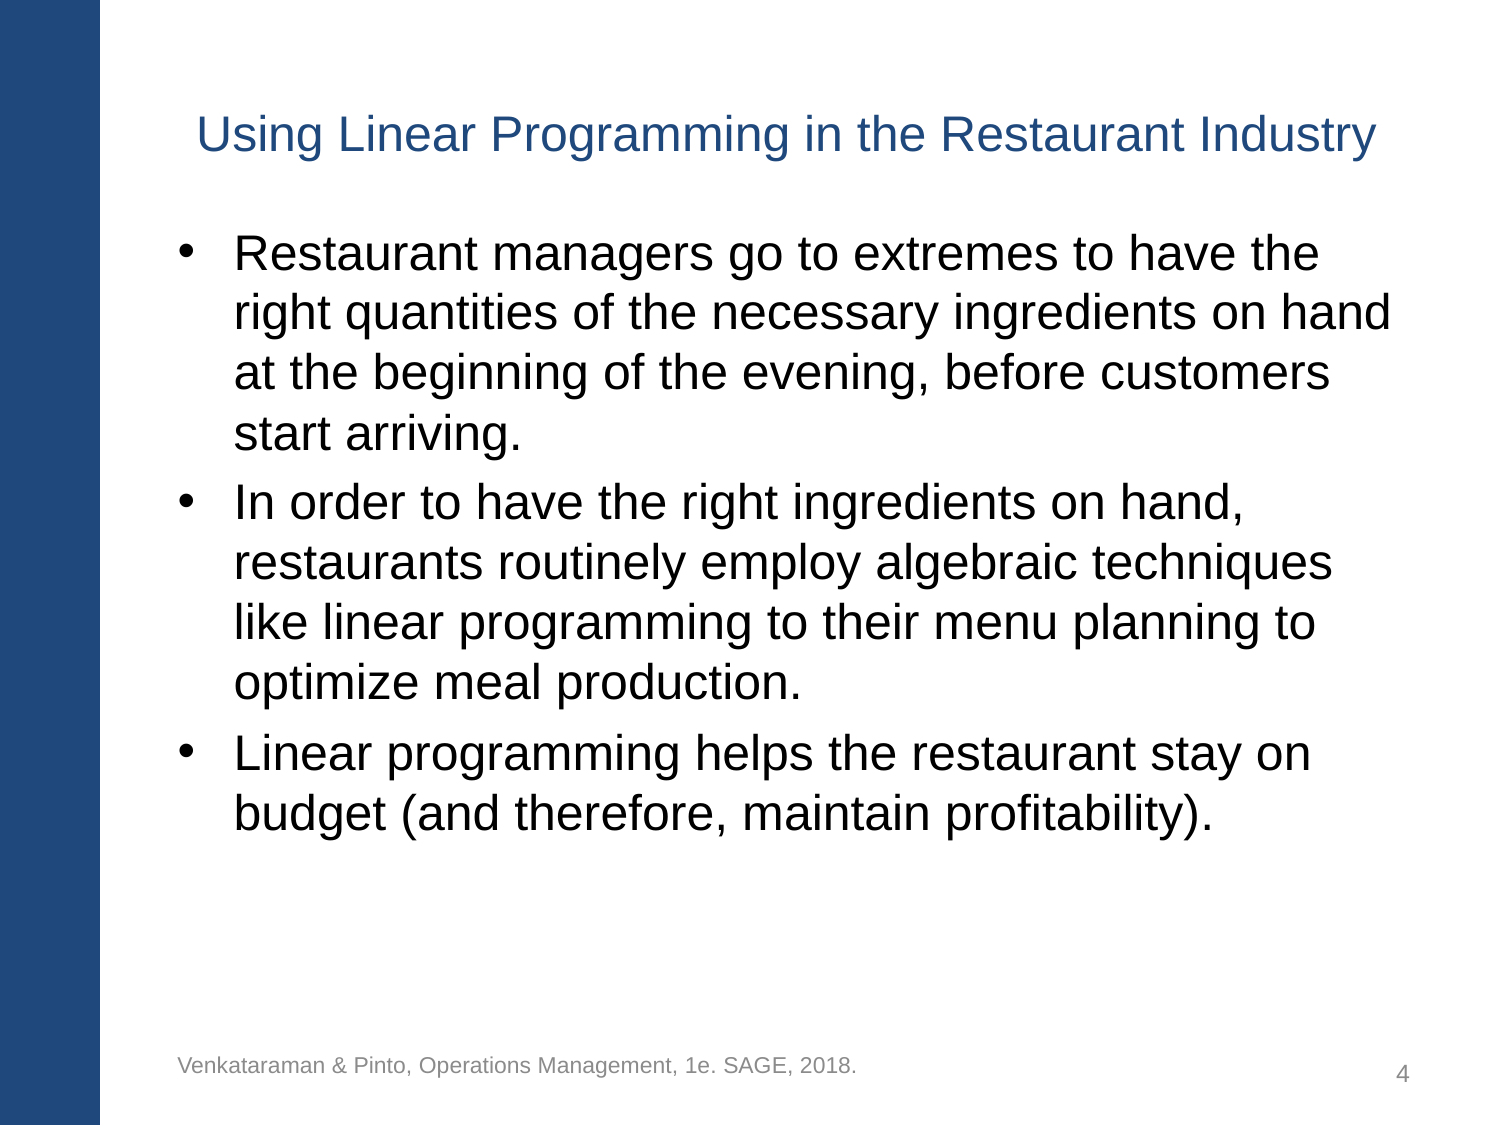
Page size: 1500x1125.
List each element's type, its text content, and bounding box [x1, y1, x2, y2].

title Using Linear Programming in the Restaurant Industry [162, 37, 1425, 212]
list Restaurant managers go to extremes to have the right quantities of the necessary ingredients on hand at the beginning of the evening, before customers start arriving. In order to have the right ingredients on hand, restaurants routinely employ algebraic techniques like linear programming to their menu planning to optimize meal production. Linear programming helps the restaurant stay on budget (and therefore, maintain profitability). [162, 212, 1425, 1025]
slide_number 4 [1350, 1042, 1425, 1103]
footer Venkataraman & Pinto, Operations Management, 1e. SAGE, 2018. [162, 1042, 1313, 1103]
